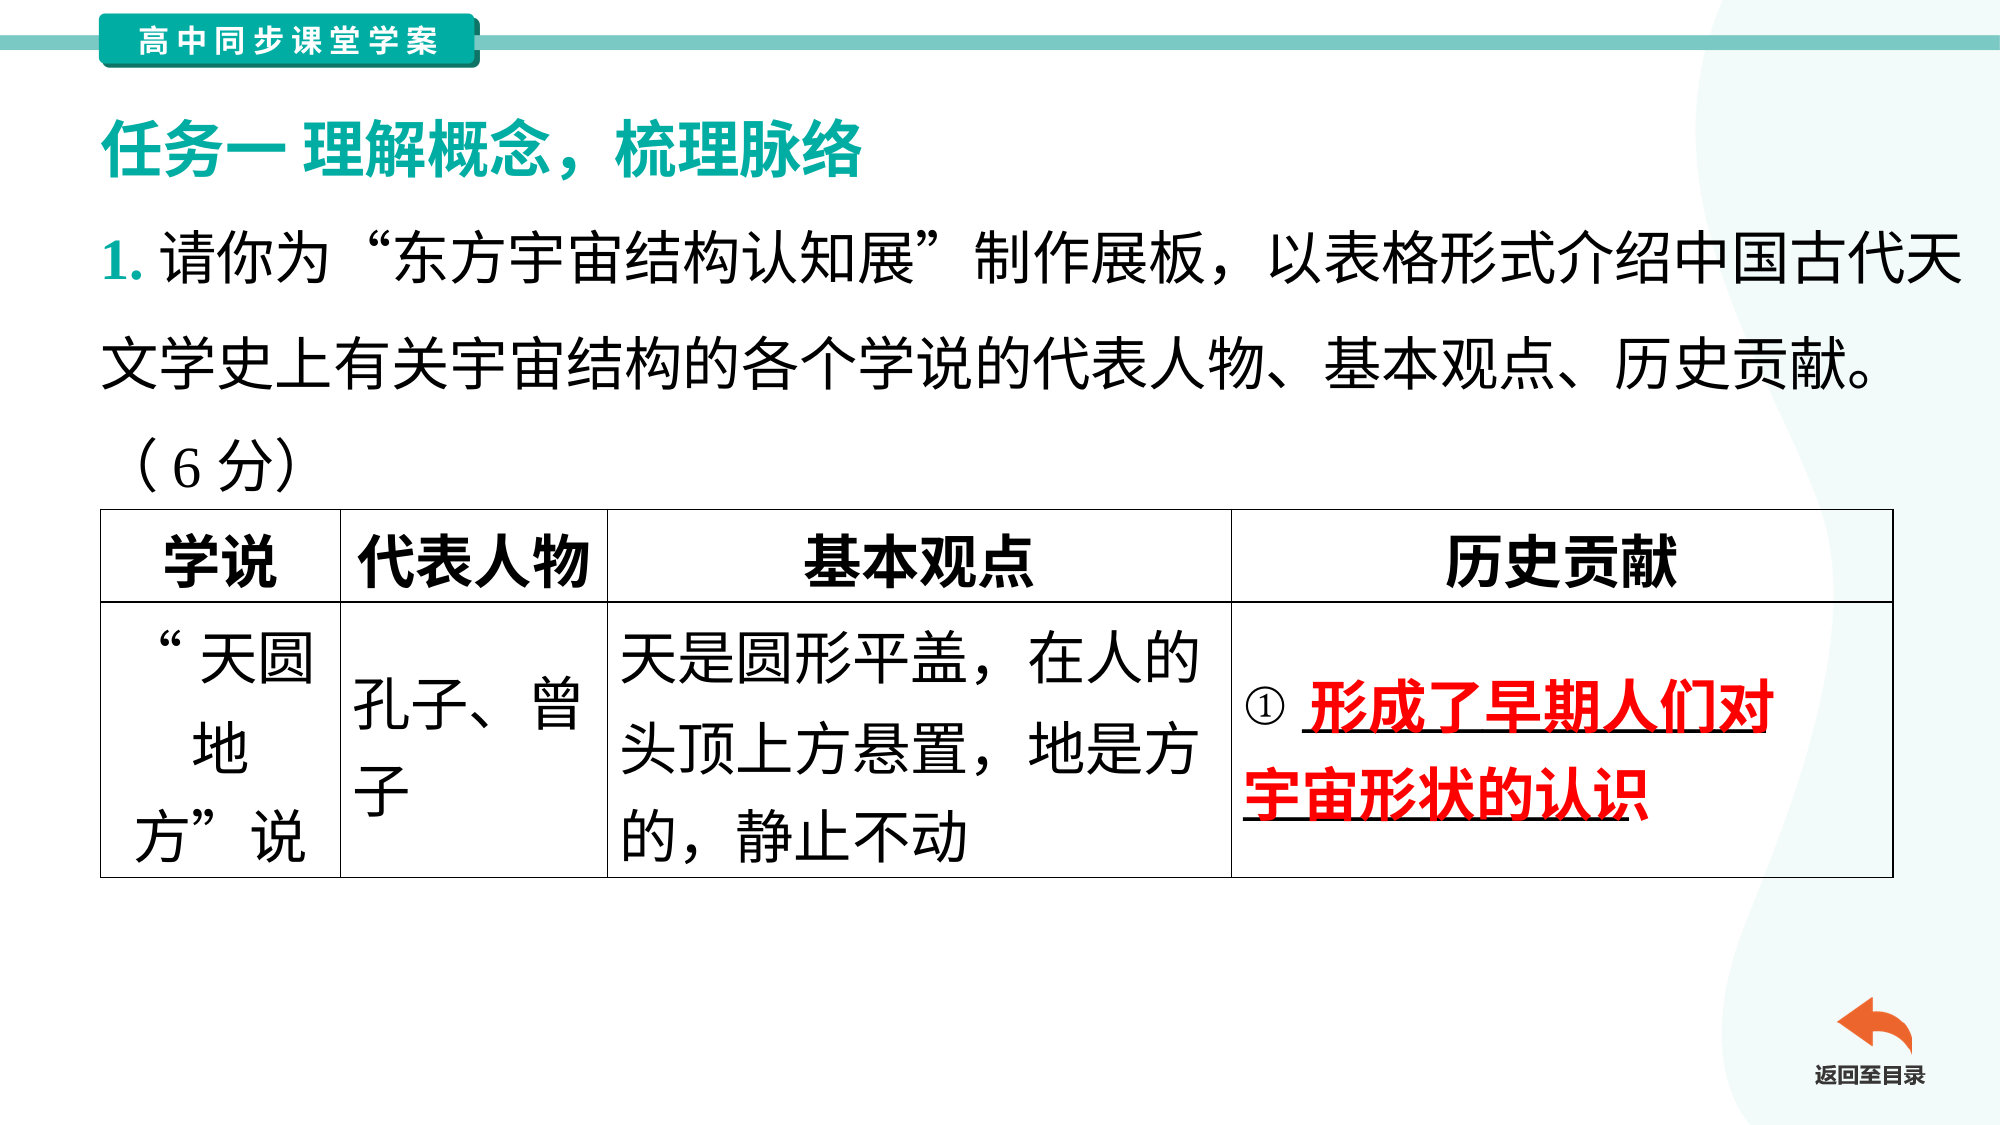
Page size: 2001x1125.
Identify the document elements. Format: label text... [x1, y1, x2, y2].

table_cell 孔子、曾 子 [341, 603, 607, 877]
table_cell ① __________________ _______________ [1232, 603, 1892, 877]
table_header 学说 [101, 510, 340, 601]
table_cell 天是圆形平盖，在人的 头顶上方悬置，地是方 的，静止不动 [608, 603, 1231, 877]
text_box 形成了早期人们对 宇宙形状的认识 [1243, 648, 1884, 820]
table_cell “天圆地 方”说 [101, 603, 340, 877]
table_header 历史贡献 [1232, 510, 1892, 601]
table_header 基本观点 [608, 510, 1231, 601]
text_box 1.请你为“东方宇宙结构认知展”制作展板，以表格形式介绍中国古代天 文学史上有关宇宙结构的各个学说的代表人物、基本观点、历史贡献。 （6分） [100, 184, 1899, 488]
table_header 代表人物 [341, 510, 607, 601]
text_box 任务一 理解概念，梳理脉络 [100, 76, 1899, 184]
picture [0, 0, 2000, 1125]
